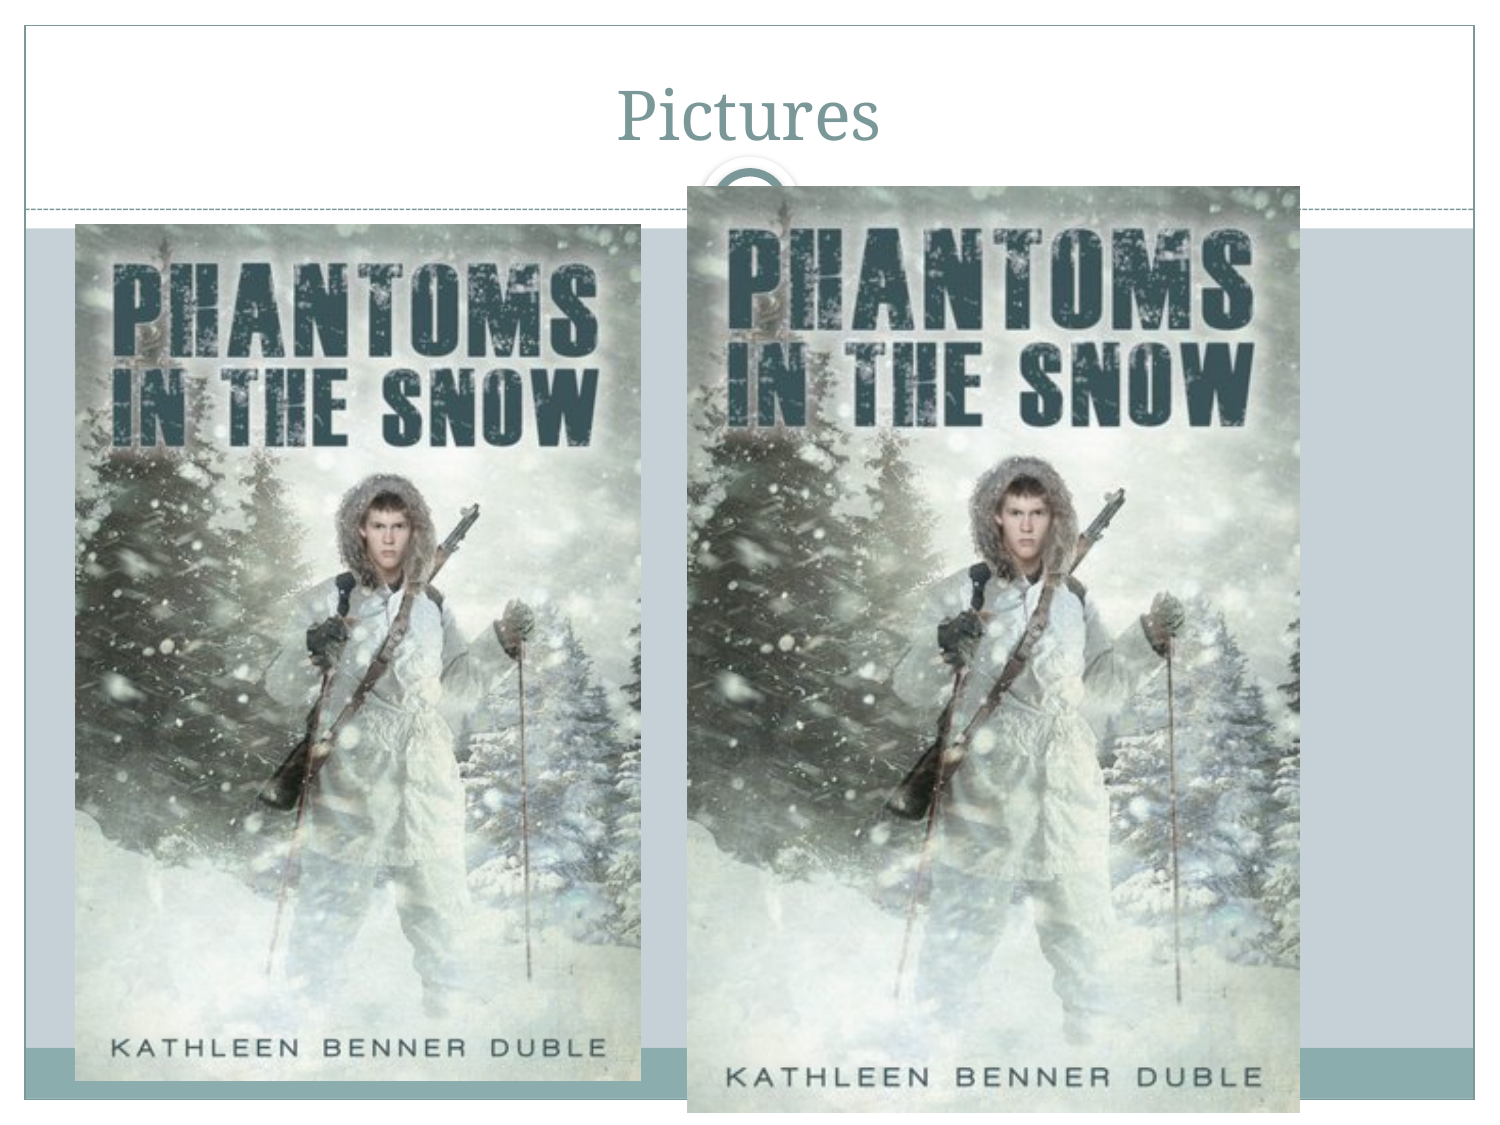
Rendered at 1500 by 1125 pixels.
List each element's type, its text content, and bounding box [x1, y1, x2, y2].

picture [687, 185, 1301, 1114]
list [74, 224, 641, 1081]
title Pictures [49, 37, 1450, 162]
